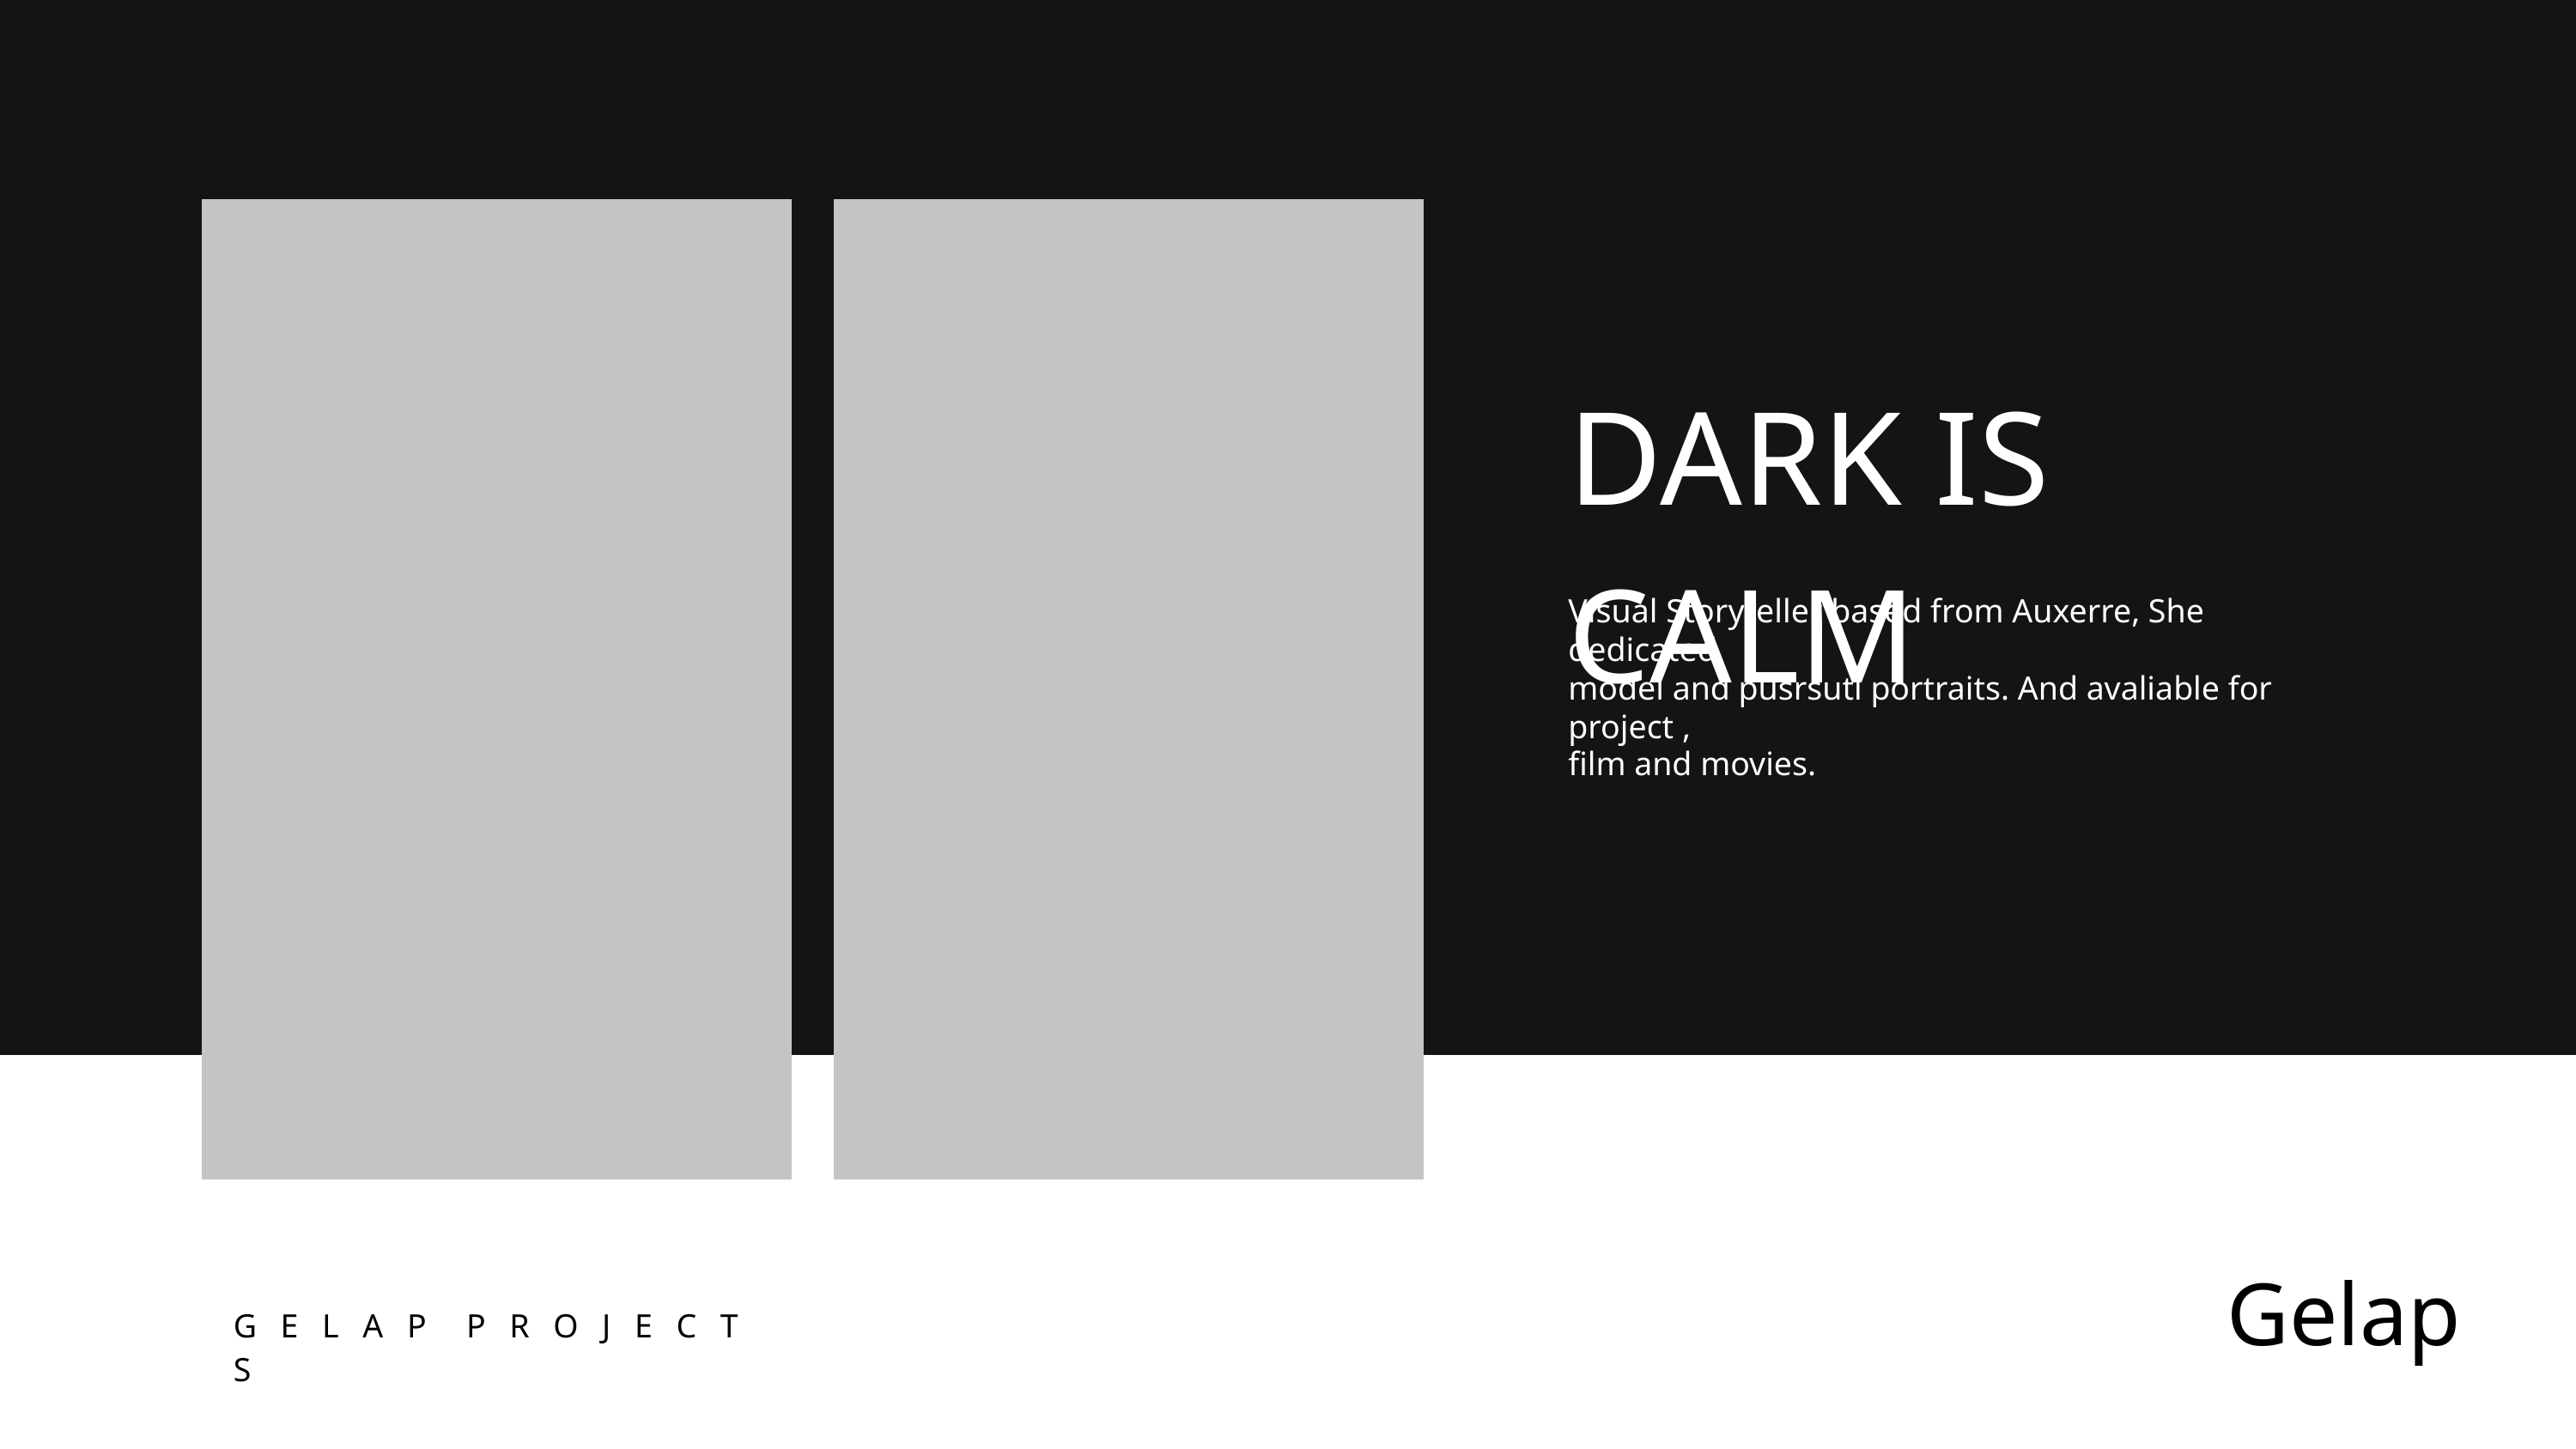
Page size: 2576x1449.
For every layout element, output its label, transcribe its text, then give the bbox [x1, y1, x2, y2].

picture [0, 199, 2576, 1449]
text_box DARK IS CALM [1568, 354, 2385, 531]
text_box Visual Storyteller based from Auxerre, She dedicated model and pusrsuti portraits. And avaliable for project , film and movies. [1568, 590, 2347, 703]
